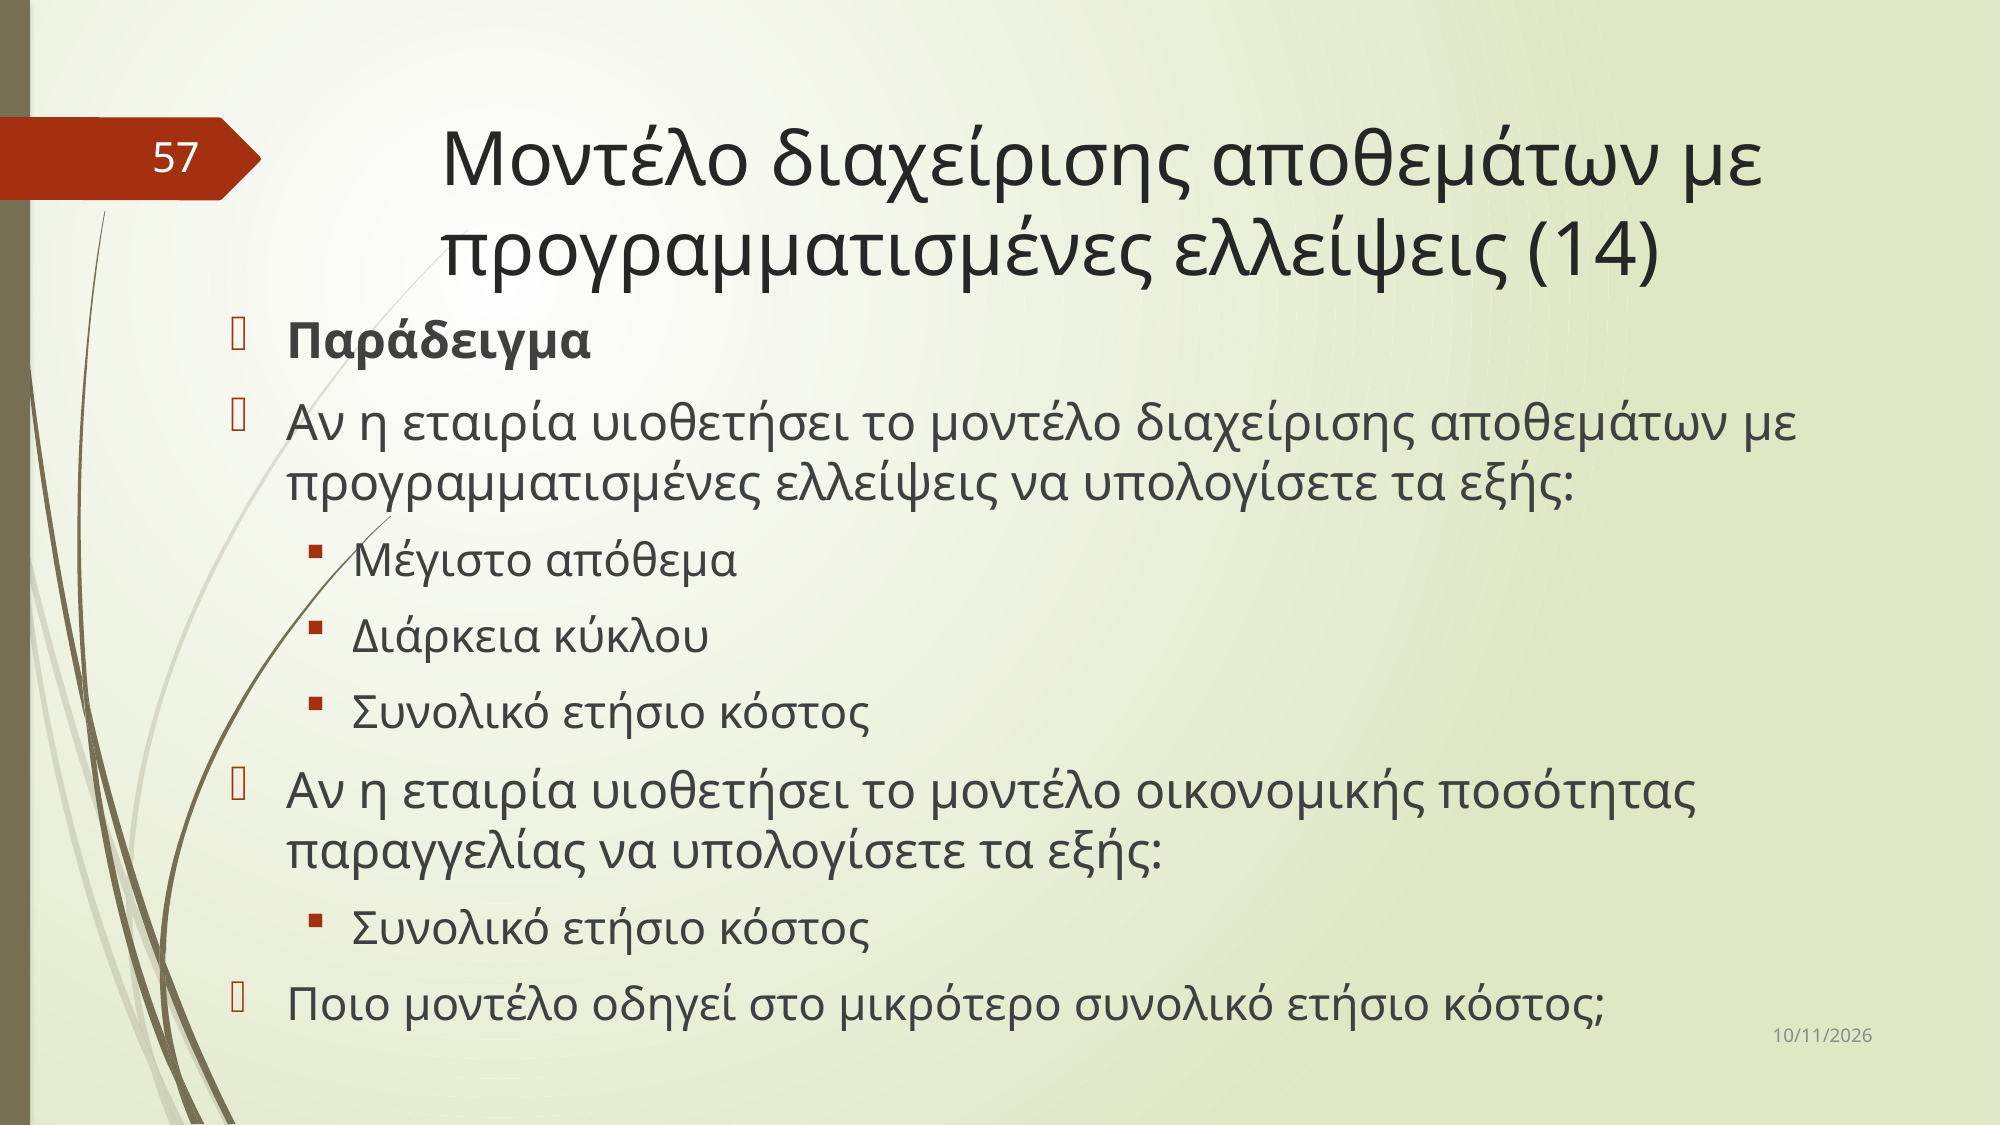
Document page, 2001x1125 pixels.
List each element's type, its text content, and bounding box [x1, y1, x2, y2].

title Μοντέλο διαχείρισης αποθεμάτων με προγραμματισμένες ελλείψεις (14) [425, 102, 1888, 301]
slide_number 57 [87, 129, 216, 190]
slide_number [1699, 1005, 1888, 1067]
list Παράδειγμα Αν η εταιρία υιοθετήσει το μοντέλο διαχείρισης αποθεμάτων με προγραμματισμένες ελλείψεις να υπολογίσετε τα εξής: Μέγιστο απόθεμα Διάρκεια κύκλου Συνολικό ετήσιο κόστος Αν η εταιρία υιοθετήσει το μοντέλο οικονομικής ποσότητας παραγγελίας να υπολογίσετε τα εξής: Συνολικό ετήσιο κόστος Ποιο μοντέλο οδηγεί στο μικρότερο συνολικό ετήσιο κόστος; [215, 301, 2000, 1113]
